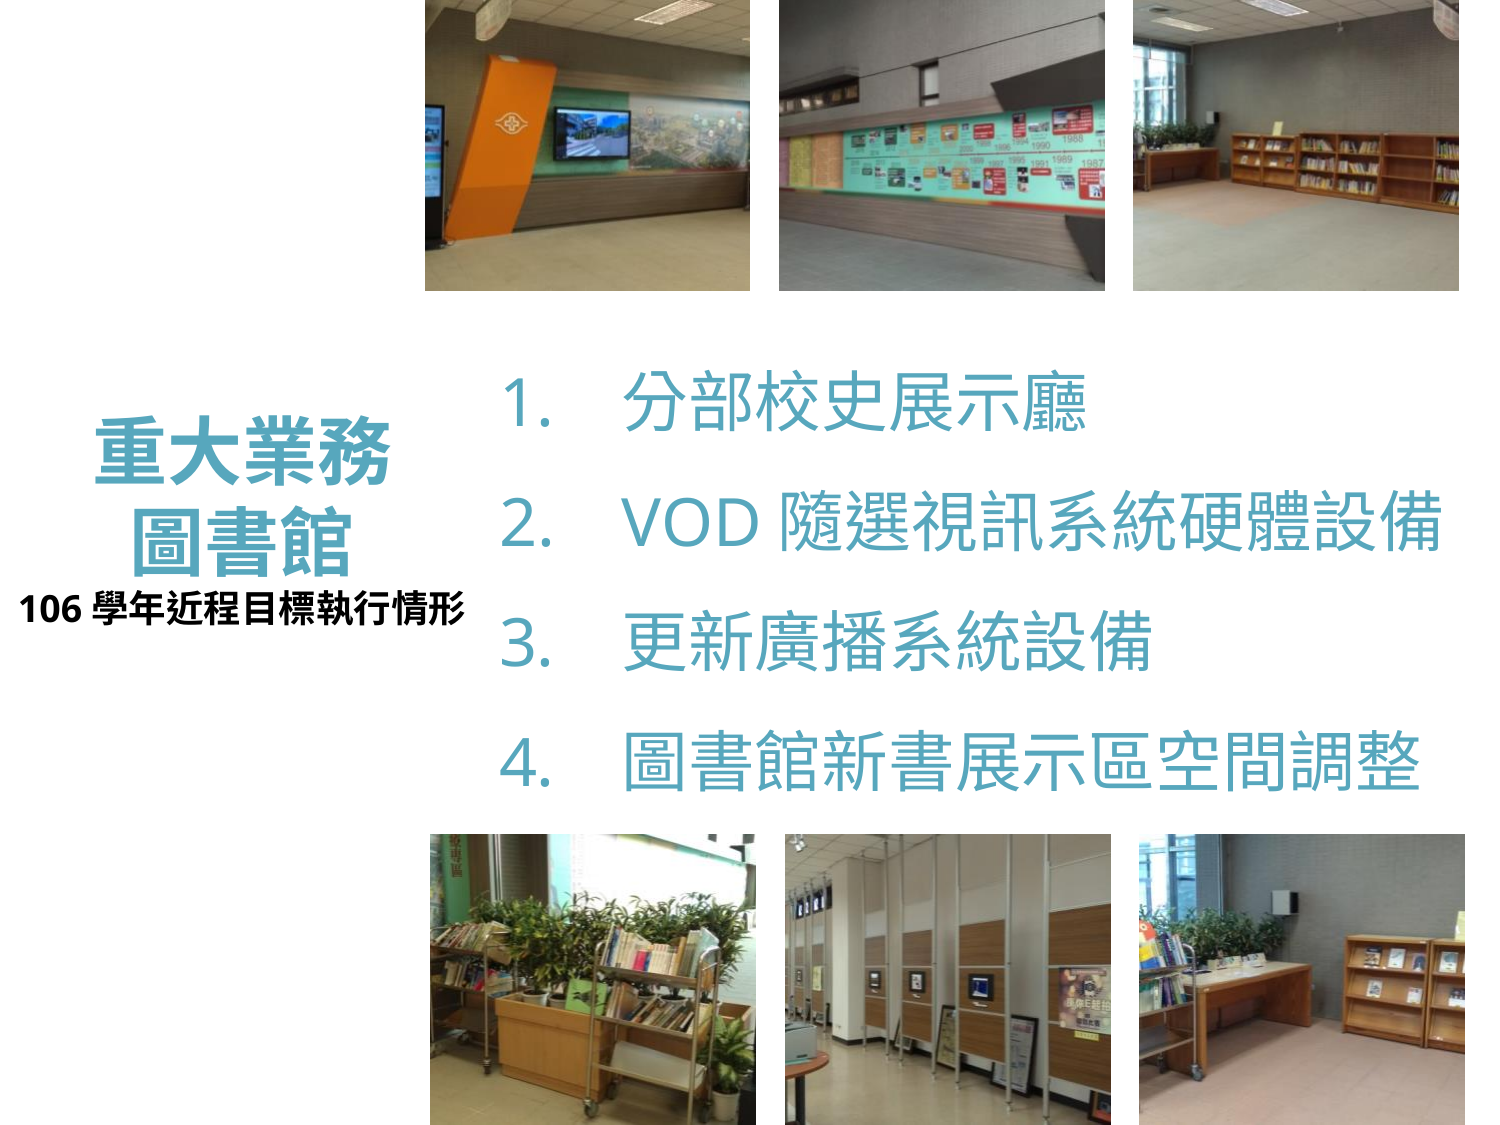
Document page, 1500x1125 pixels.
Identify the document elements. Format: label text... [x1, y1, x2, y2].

picture [1133, 0, 1460, 292]
text_box 分部校史展示廳 VOD隨選視訊系統硬體設備 更新廣播系統設備 圖書館新書展示區空間調整 [484, 312, 1461, 807]
text_box 重大業務 圖書館 106學年近程目標執行情形 [0, 381, 484, 744]
picture [424, 0, 751, 292]
picture [785, 833, 1111, 1125]
picture [430, 833, 757, 1125]
picture [1139, 833, 1465, 1125]
picture [779, 0, 1105, 292]
